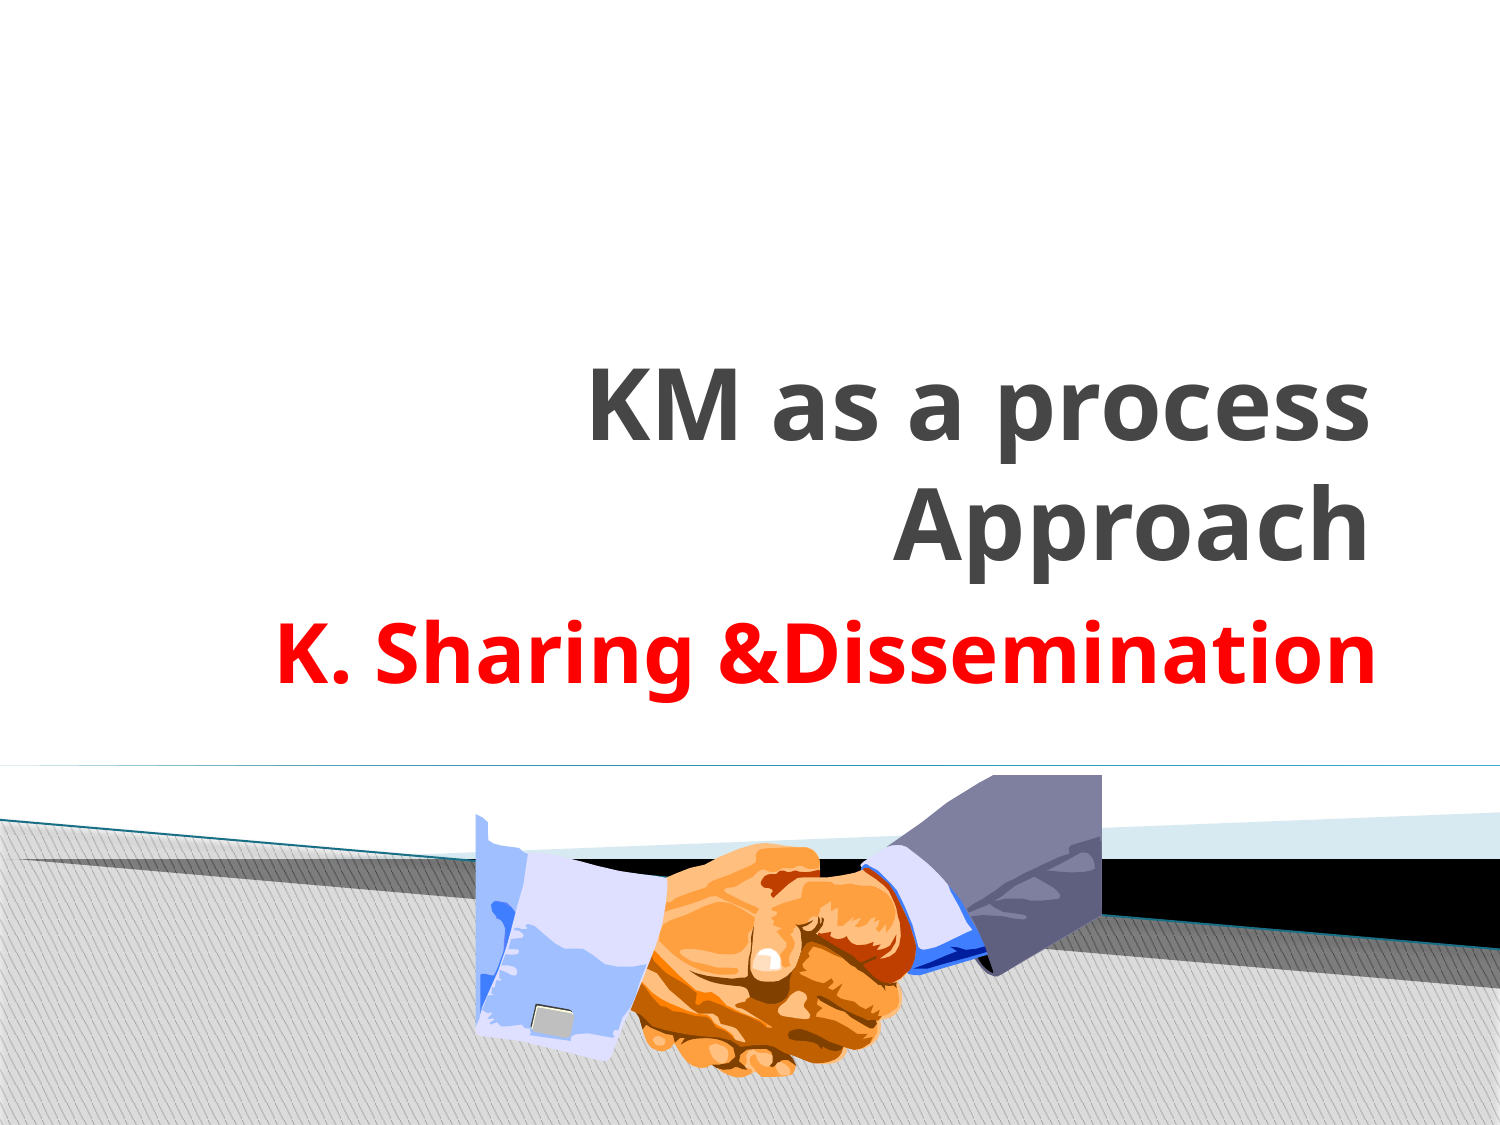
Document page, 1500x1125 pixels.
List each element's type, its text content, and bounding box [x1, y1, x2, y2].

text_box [474, 774, 1103, 1078]
picture [1103, 917, 1500, 989]
title KM as a process Approach [112, 287, 1388, 588]
picture [5, 859, 474, 899]
subtitle K. Sharing &Dissemination [112, 592, 1388, 790]
